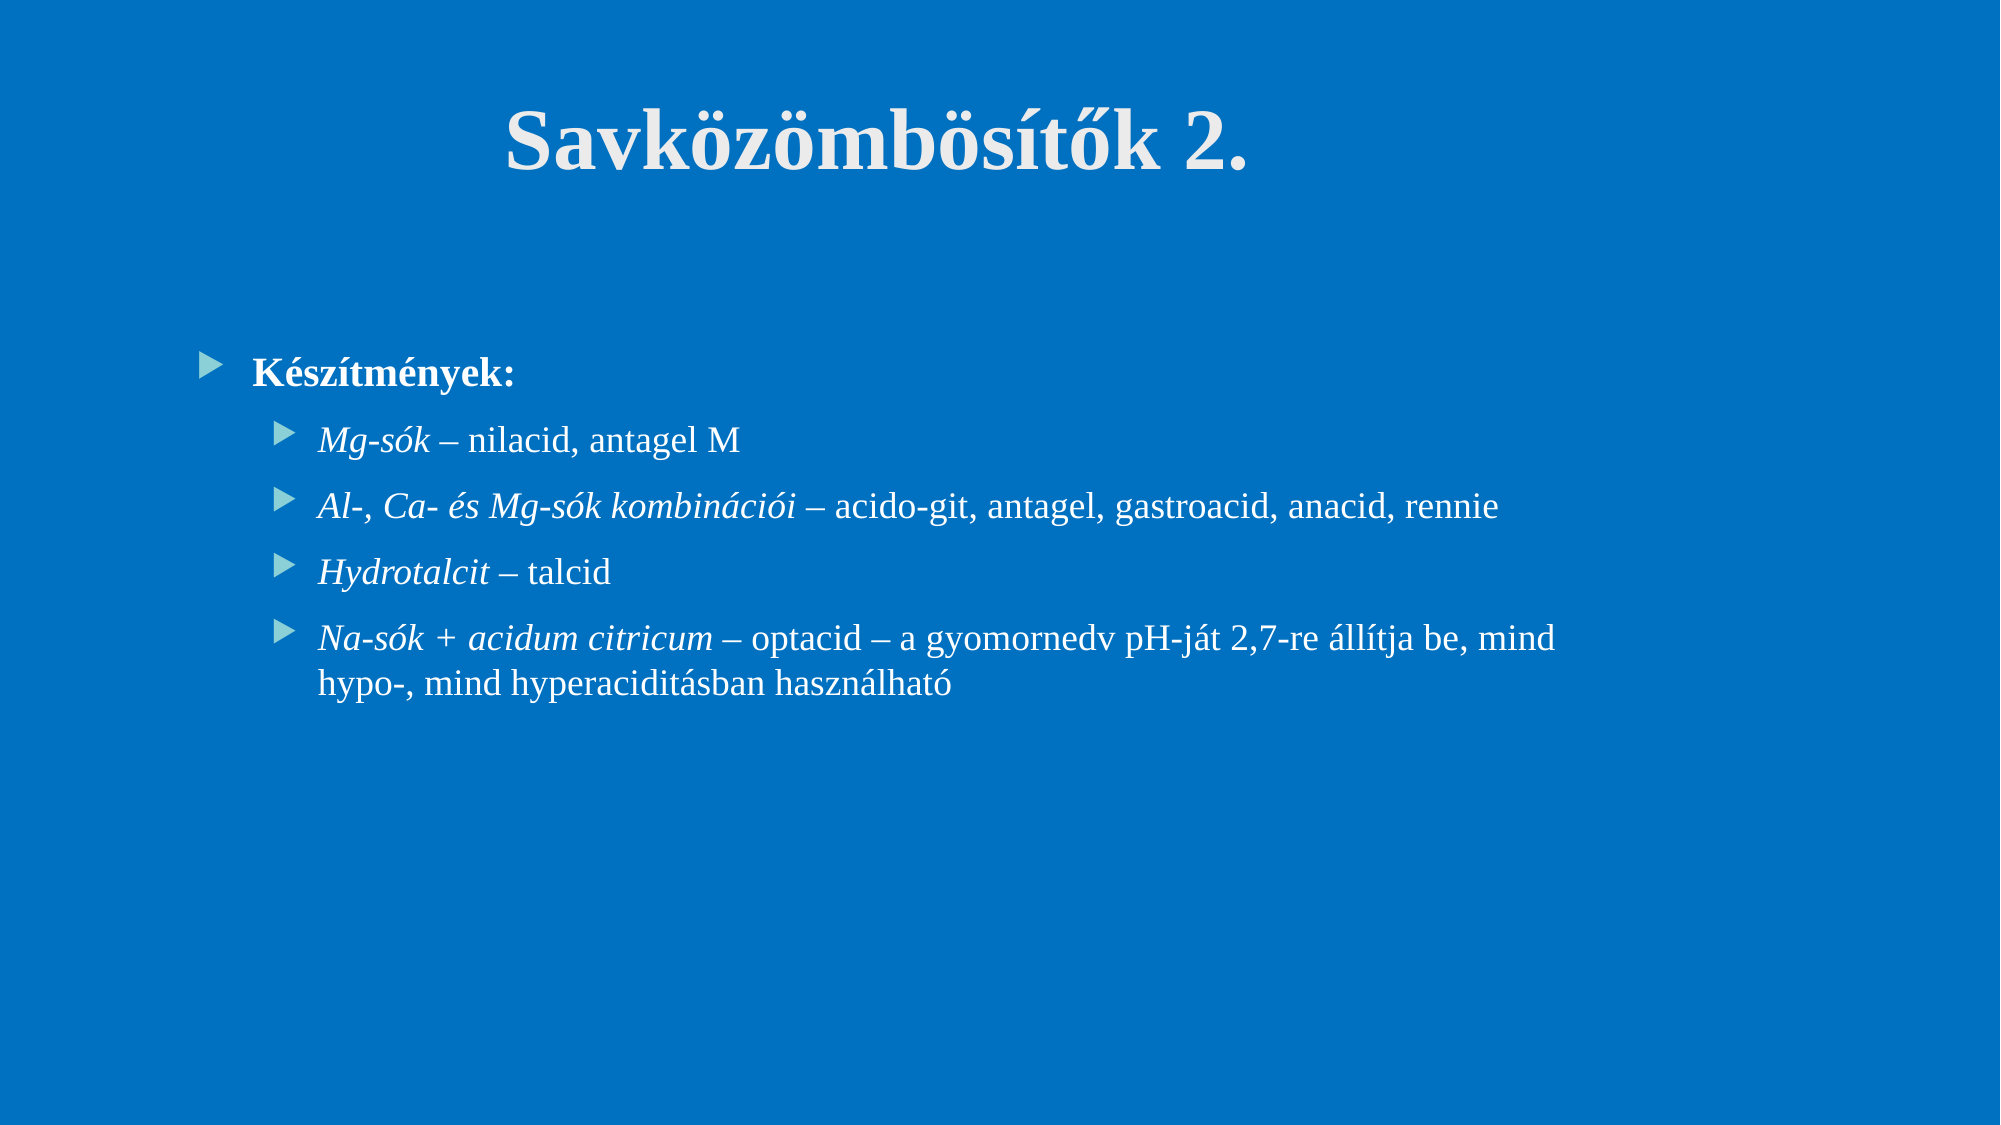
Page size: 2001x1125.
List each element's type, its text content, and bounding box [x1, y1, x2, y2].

list Készítmények: Mg-sók – nilacid, antagel M Al-, Ca- és Mg-sók kombinációi – acido-git, antagel, gastroacid, anacid, rennie Hydrotalcit – talcid Na-sók + acidum citricum – optacid – a gyomornedv pH-ját 2,7-re állítja be, mind hypo-, mind hyperaciditásban használható [181, 336, 1649, 1025]
title Savközömbösítők 2. [106, 74, 1649, 304]
